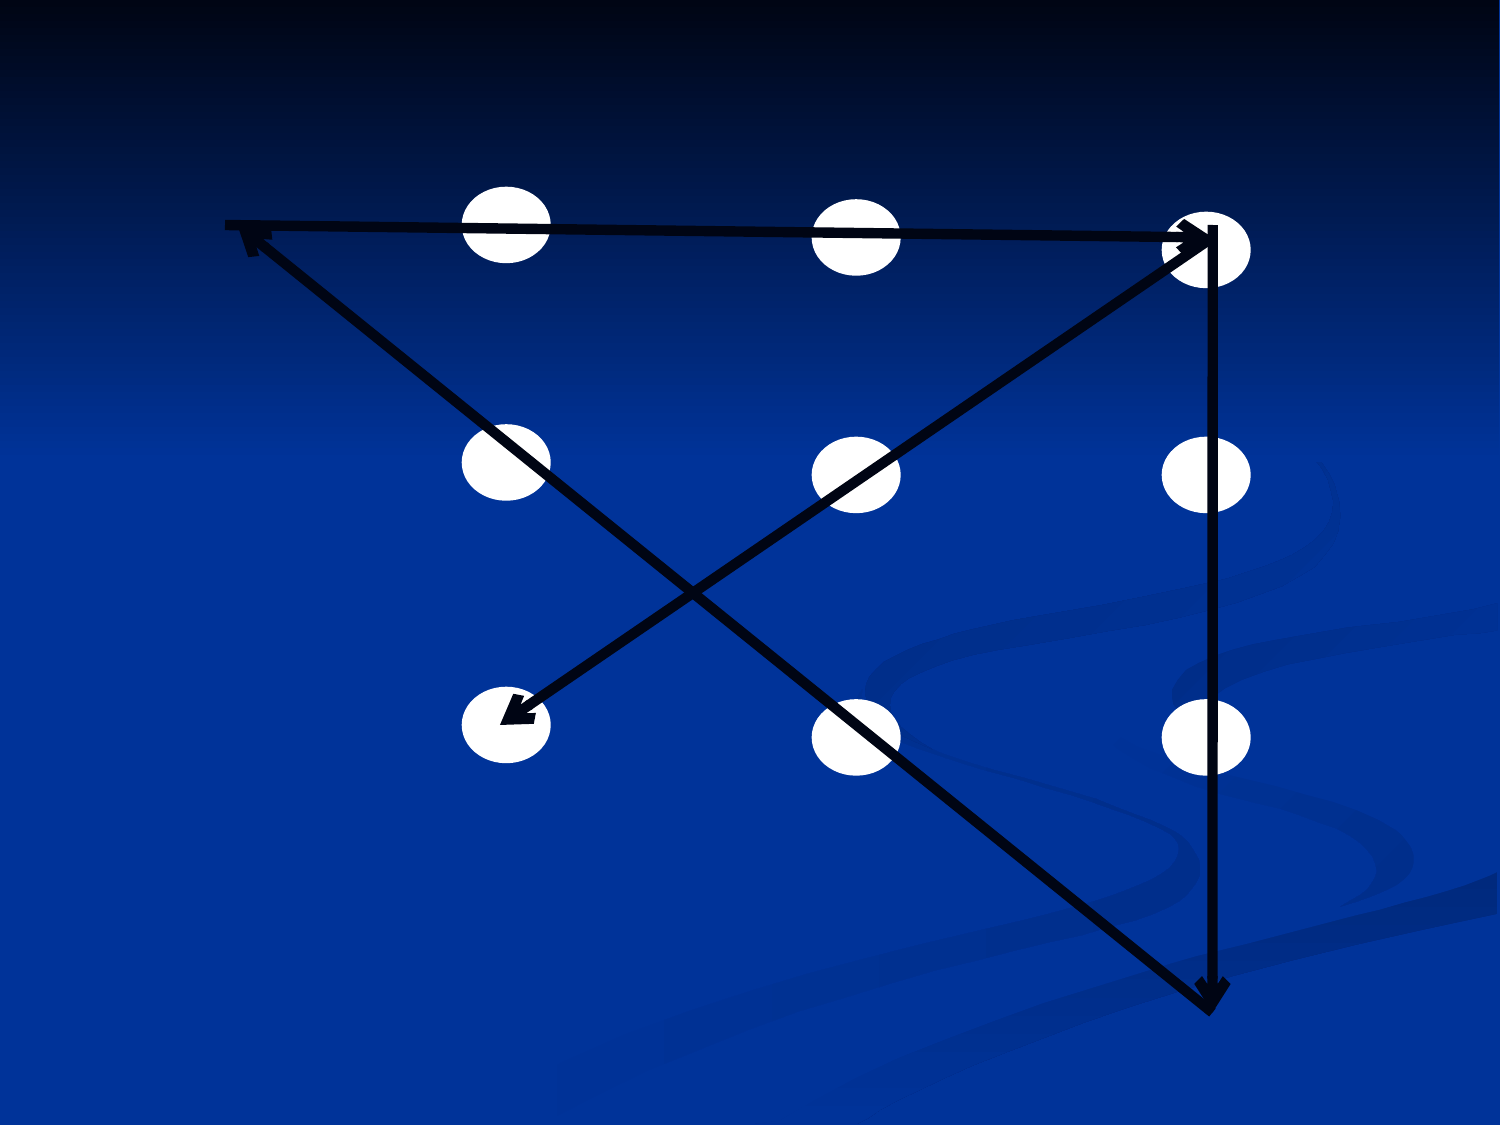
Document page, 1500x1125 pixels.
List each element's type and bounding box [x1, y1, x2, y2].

text_box [1177, 212, 1250, 287]
text_box [816, 199, 896, 222]
text_box [499, 237, 1213, 726]
text_box [462, 187, 550, 222]
text_box [1218, 438, 1250, 512]
text_box [237, 247, 1213, 1013]
text_box [1218, 701, 1250, 774]
text_box [224, 224, 1213, 238]
